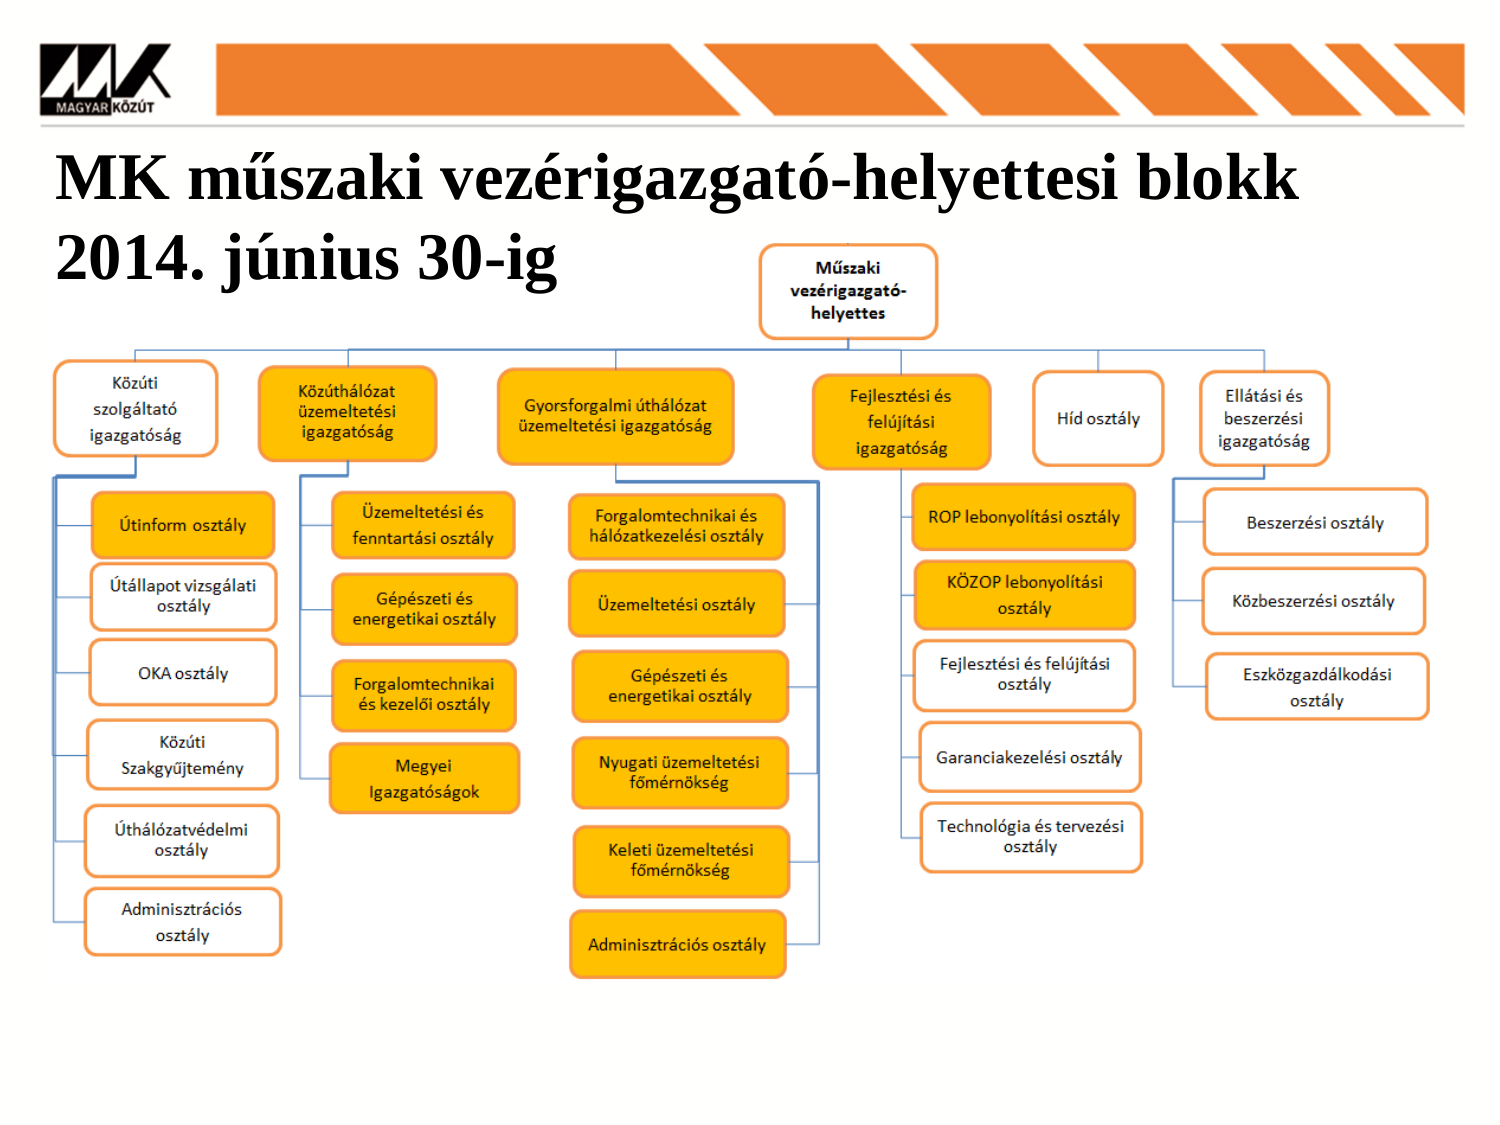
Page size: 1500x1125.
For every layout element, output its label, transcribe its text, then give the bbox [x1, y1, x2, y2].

text_box MK műszaki vezérigazgató-helyettesi blokk 2014. június 30-ig [40, 125, 1460, 300]
picture [0, 0, 1500, 1125]
